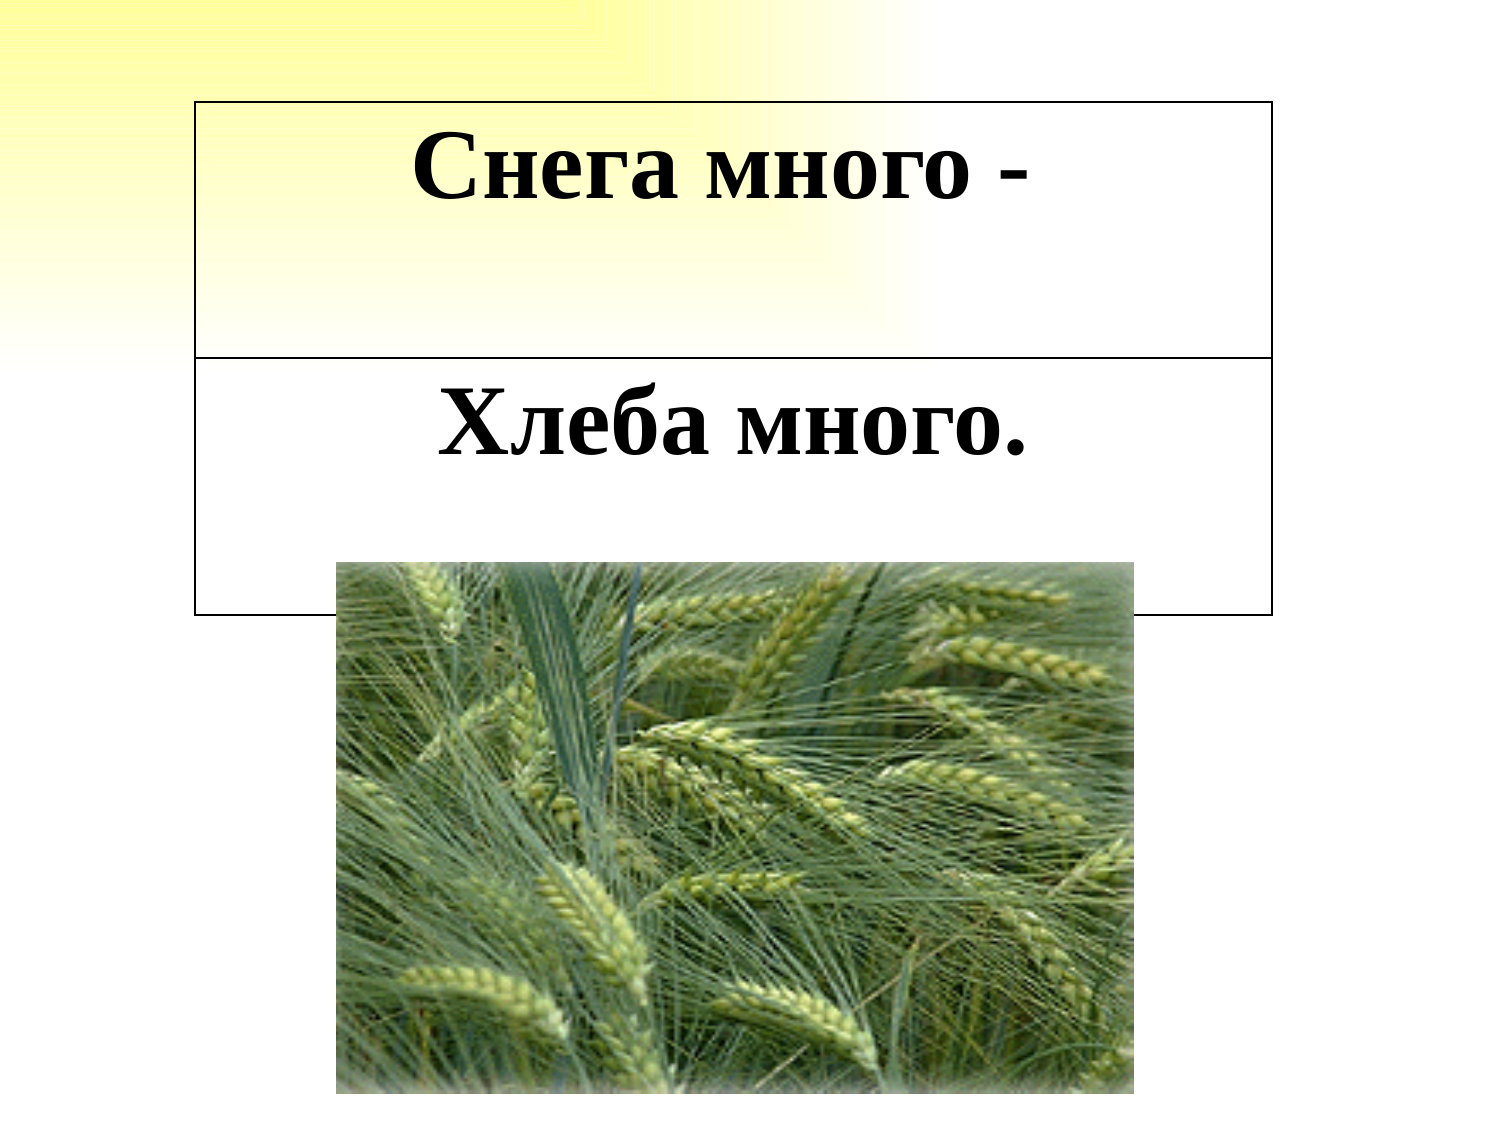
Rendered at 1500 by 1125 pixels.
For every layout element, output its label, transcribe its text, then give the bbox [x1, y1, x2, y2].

table_header Снега много - [196, 103, 1271, 357]
picture [336, 562, 1134, 1095]
table_cell Хлеба много. [196, 359, 1271, 614]
